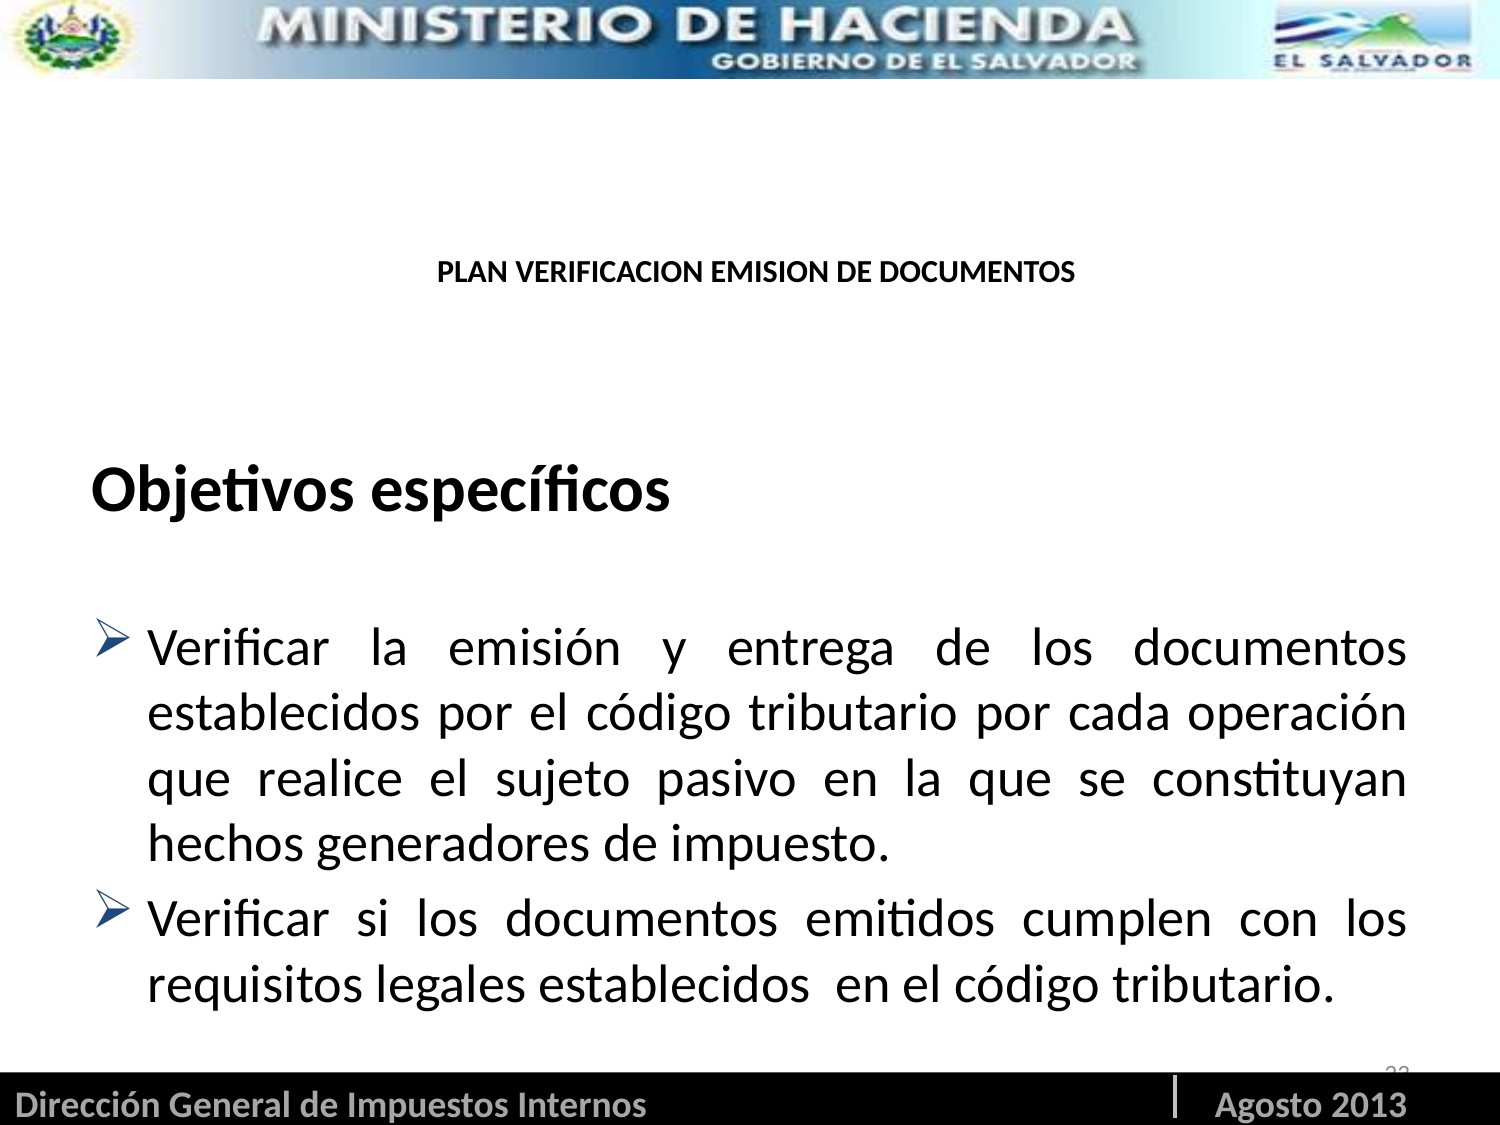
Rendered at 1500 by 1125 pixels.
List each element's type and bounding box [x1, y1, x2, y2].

text_box [0, 0, 1500, 1125]
